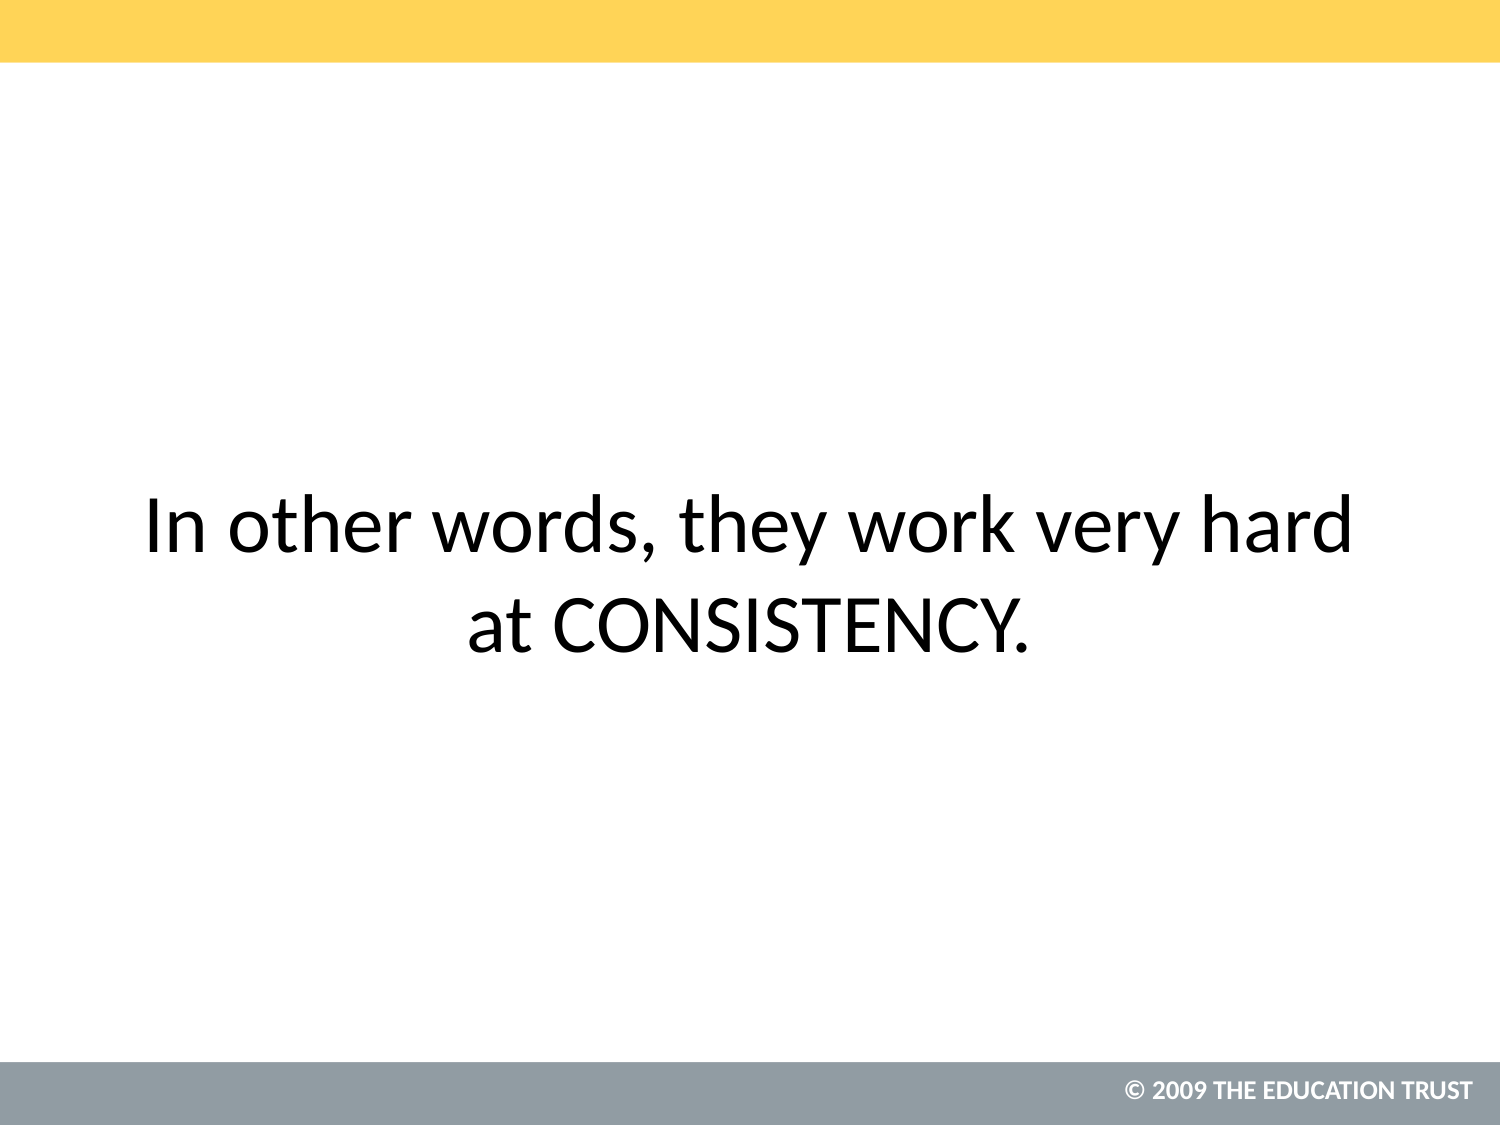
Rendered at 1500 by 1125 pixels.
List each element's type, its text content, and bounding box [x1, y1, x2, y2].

title In other words, they work very hard at CONSISTENCY. [112, 274, 1388, 863]
